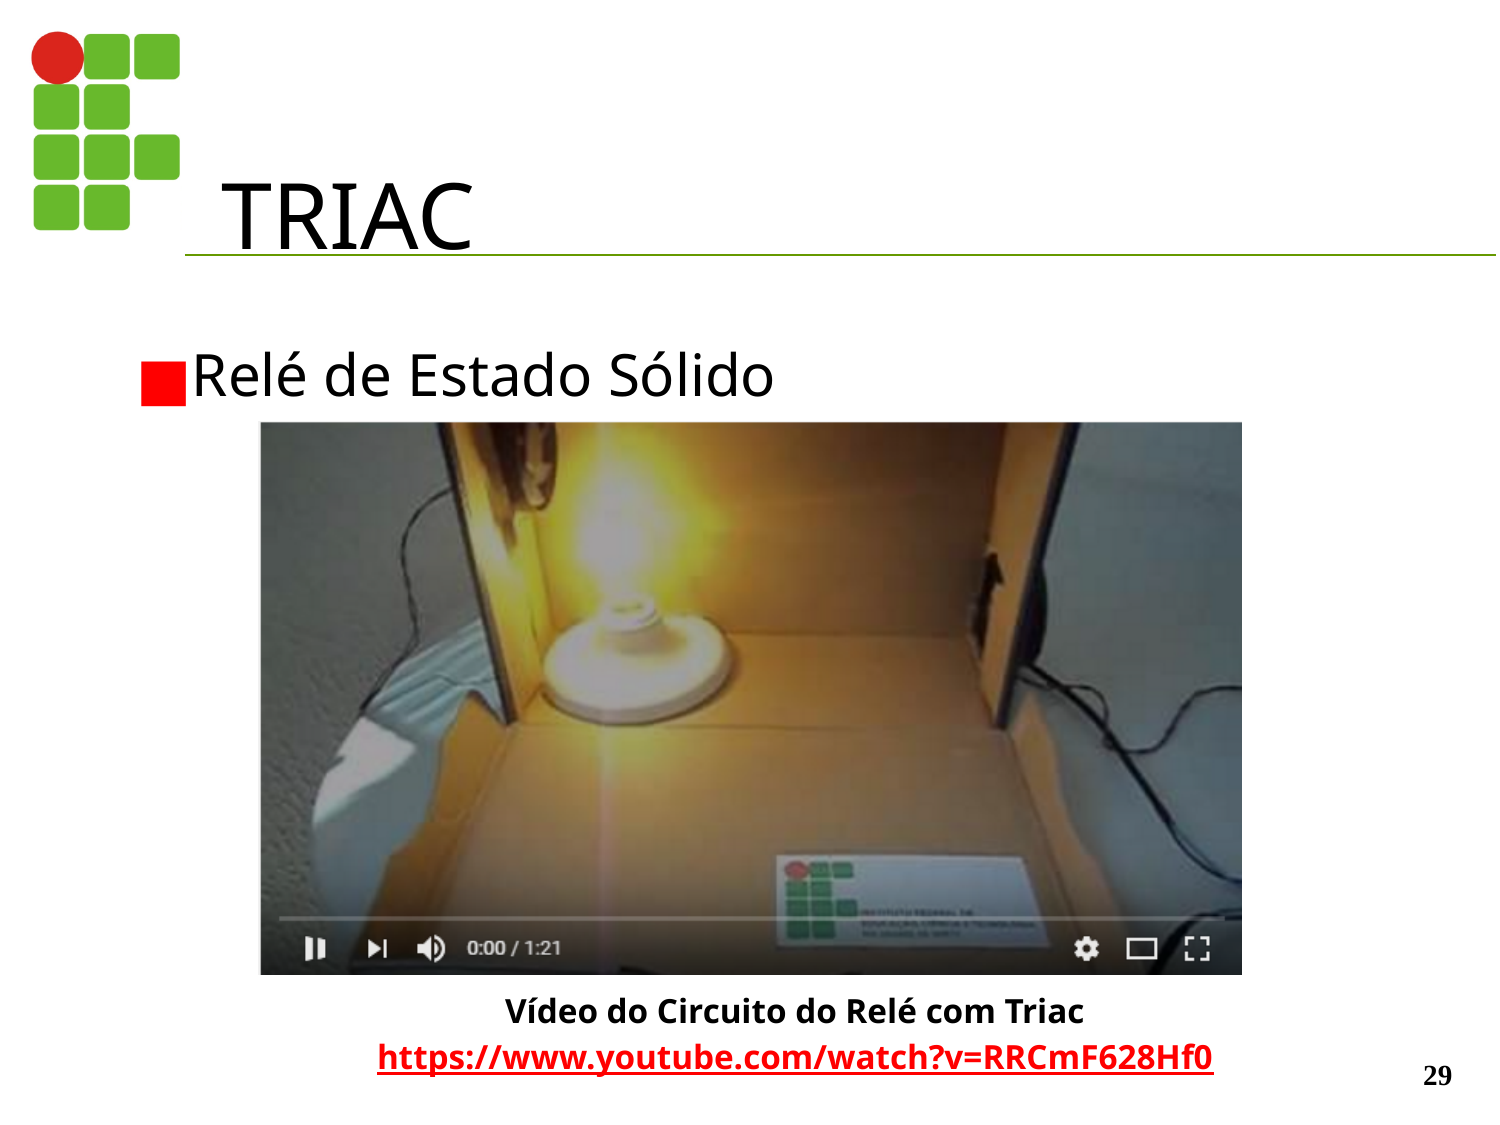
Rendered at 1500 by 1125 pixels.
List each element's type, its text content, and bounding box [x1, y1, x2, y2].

title TRIAC [206, 35, 1468, 275]
picture [257, 421, 1242, 975]
text_box ‹#› [1155, 1024, 1468, 1100]
list Relé de Estado Sólido Vídeo do Circuito do Relé com Triac https://www.youtube.com/watch?v=RRCmF628Hf0 [46, 331, 1469, 422]
picture [29, 30, 182, 232]
